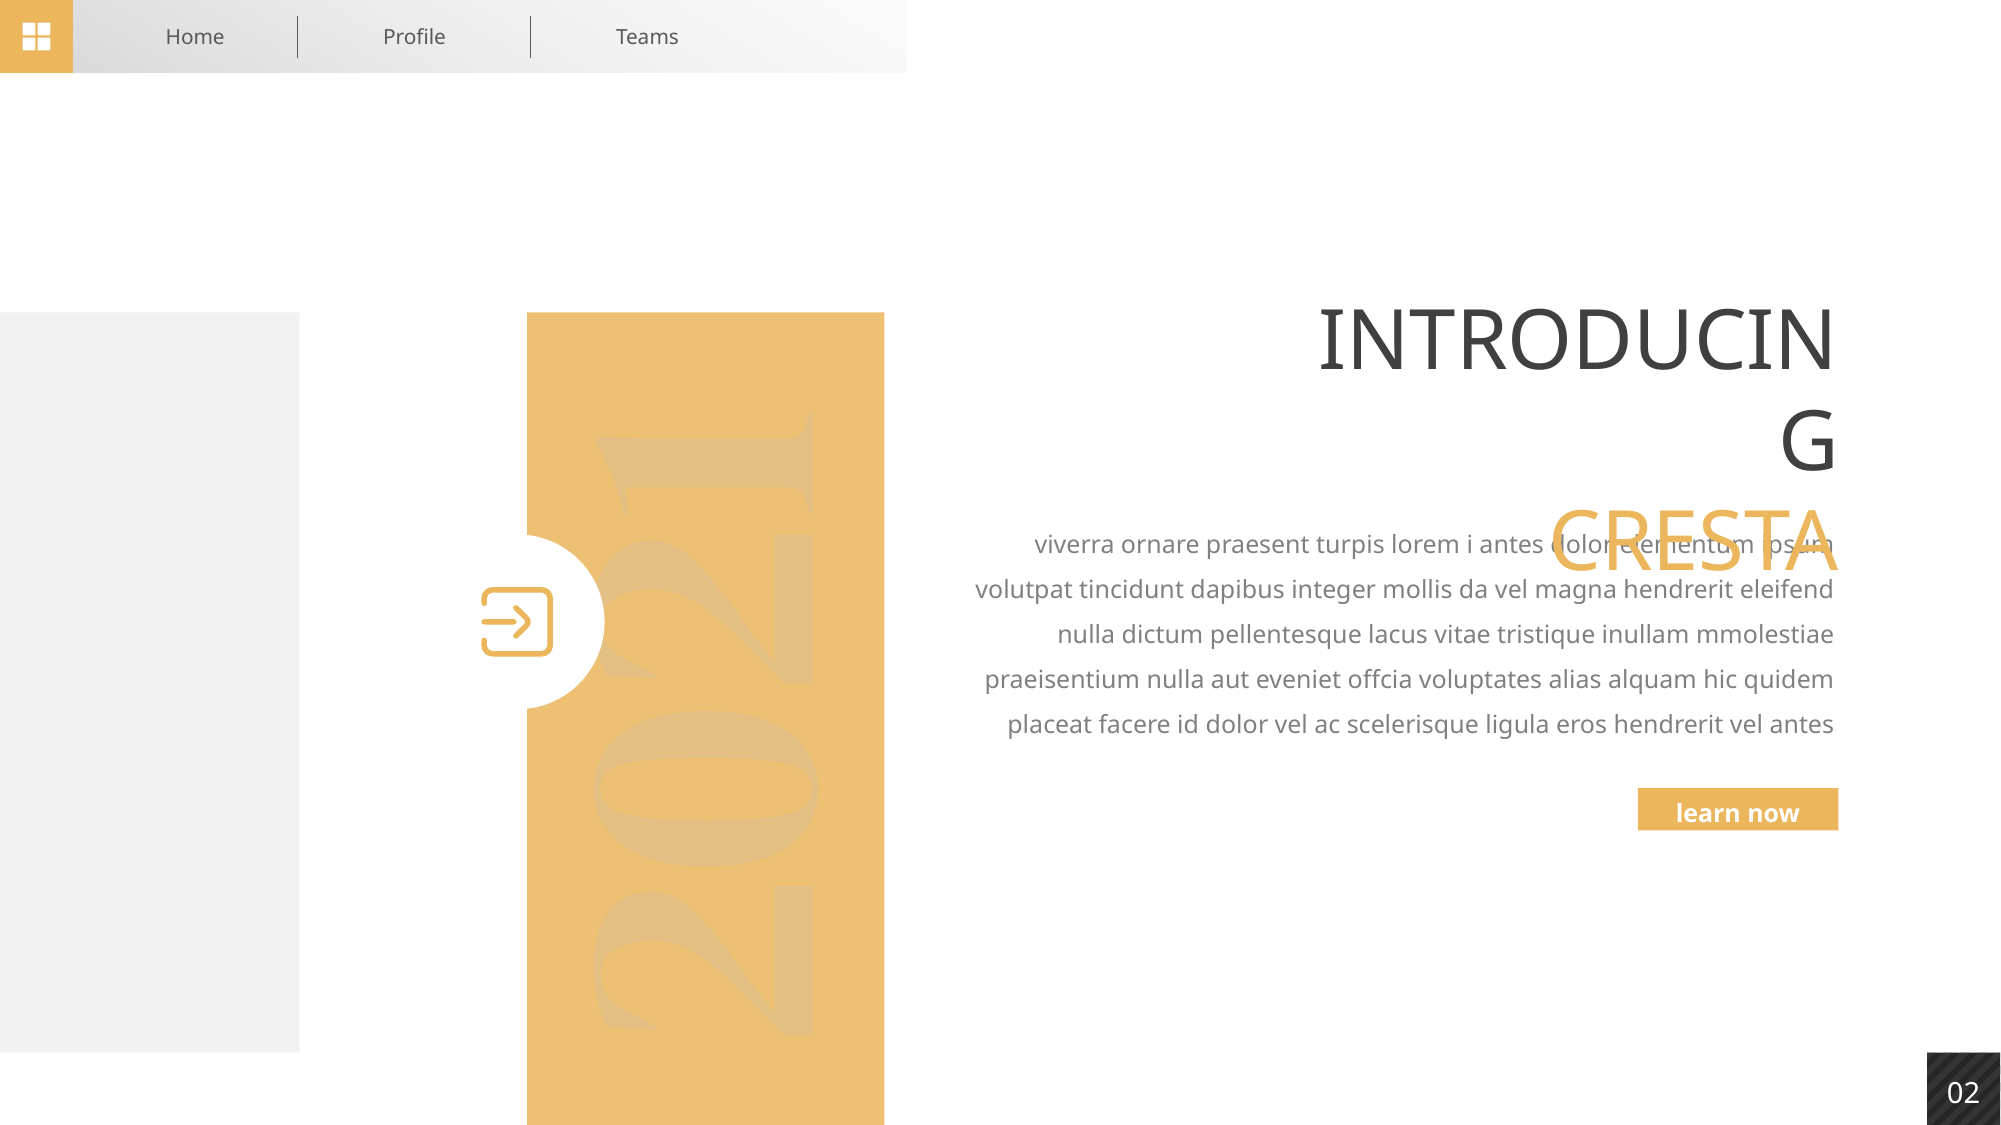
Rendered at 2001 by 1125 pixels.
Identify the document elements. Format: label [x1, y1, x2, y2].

text_box [0, 0, 2001, 1125]
